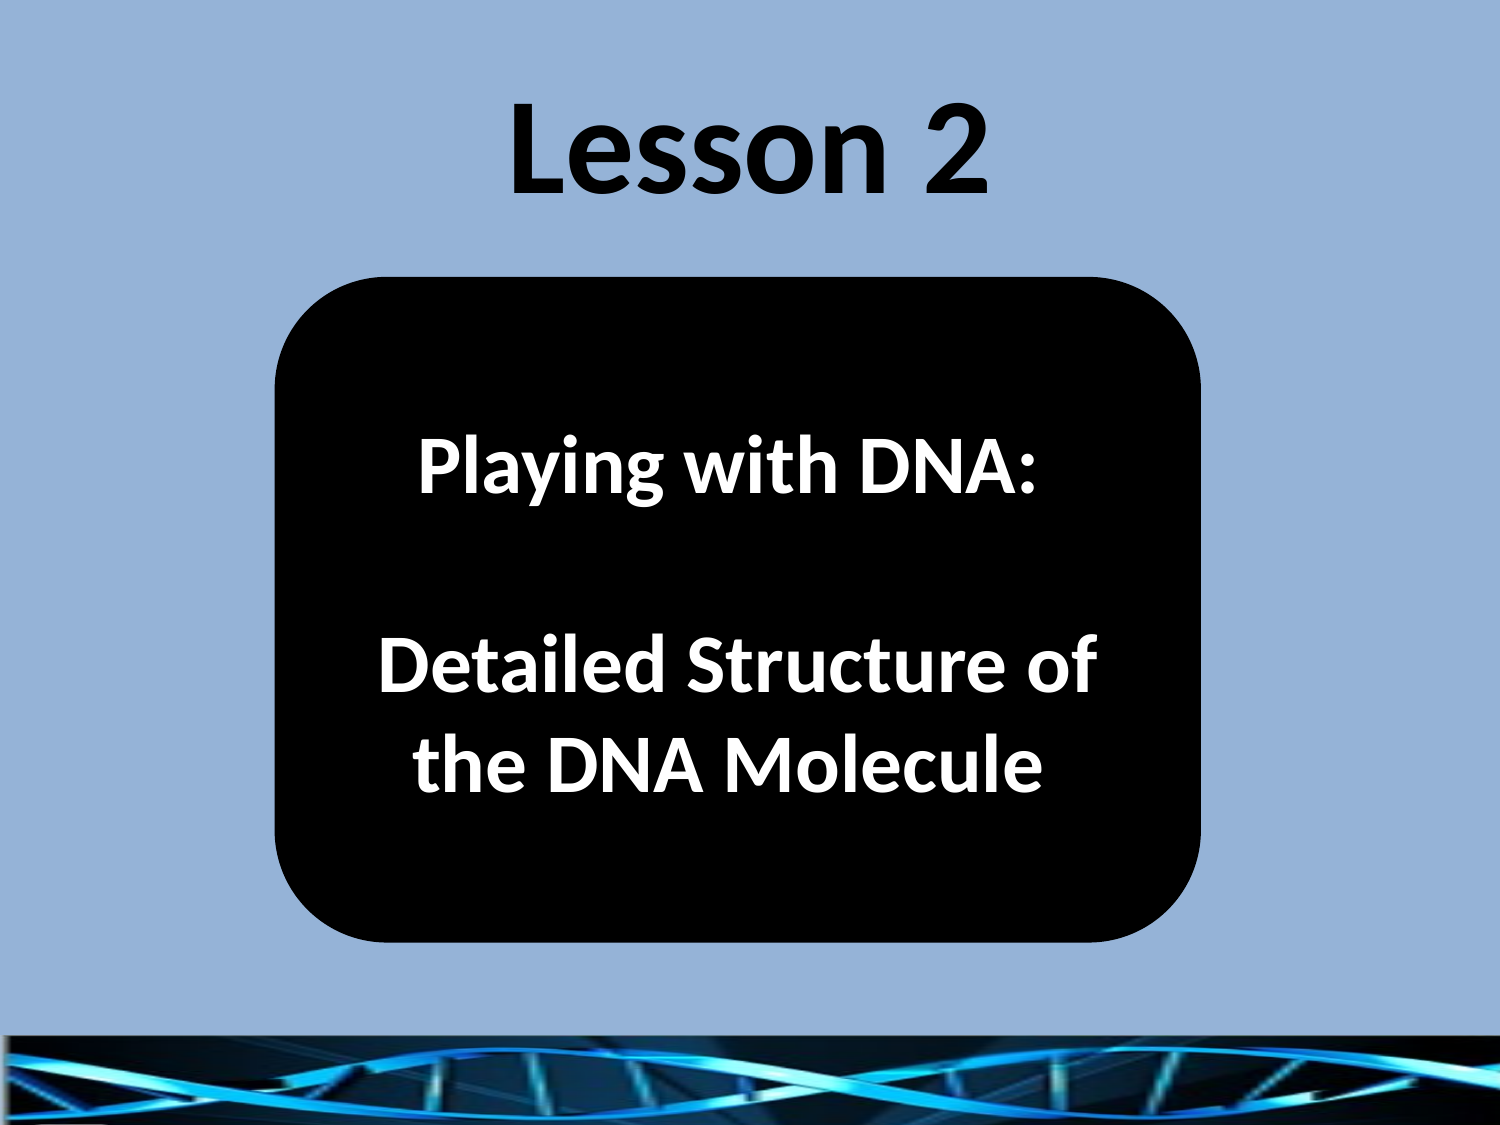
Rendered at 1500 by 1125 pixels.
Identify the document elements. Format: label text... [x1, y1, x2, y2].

picture [4, 323, 1500, 1125]
text_box Playing with DNA: Detailed Structure of the DNA Molecule [274, 276, 1201, 943]
title Lesson 2 [75, 45, 1425, 233]
